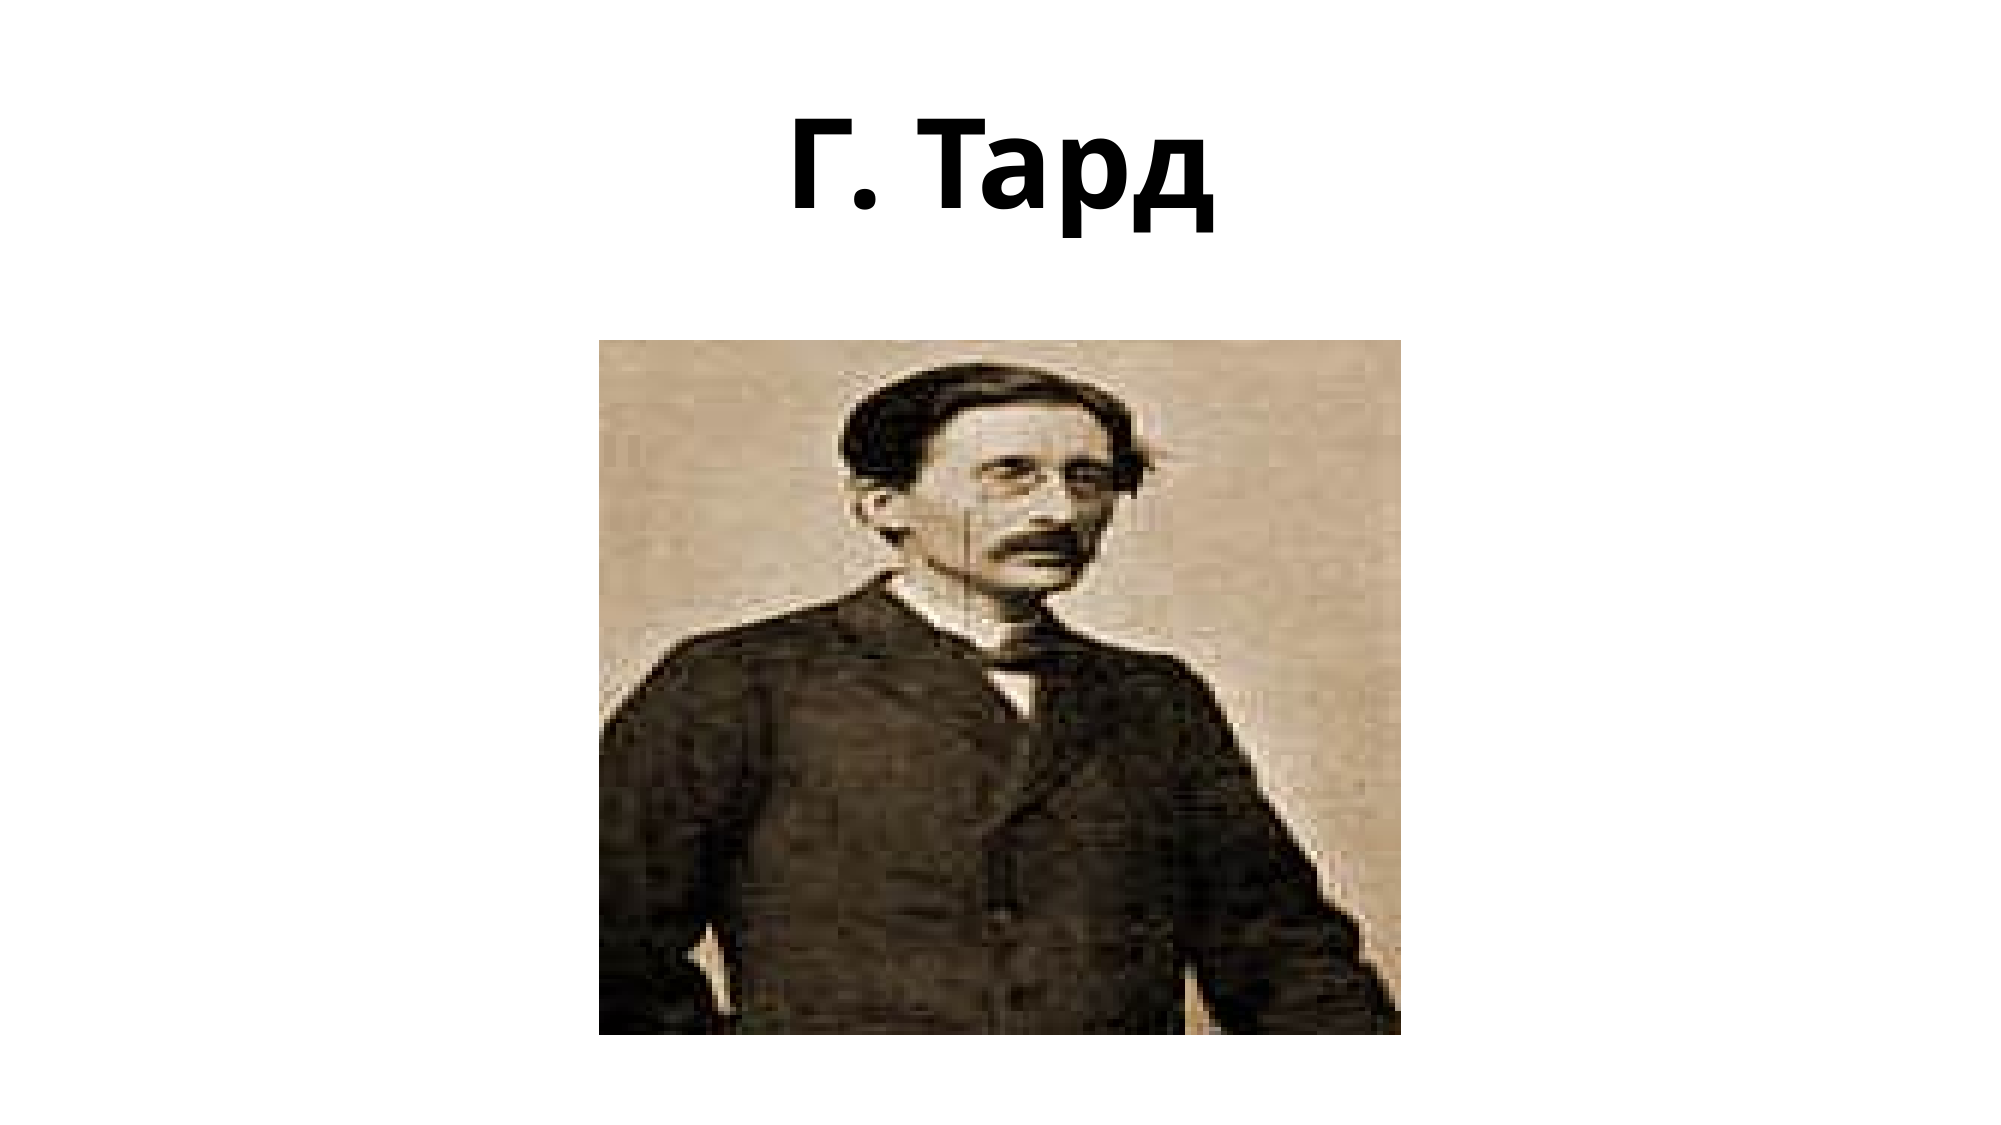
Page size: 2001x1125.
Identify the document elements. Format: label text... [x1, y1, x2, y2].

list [599, 340, 1401, 1035]
title Г. Тард [137, 59, 1863, 278]
